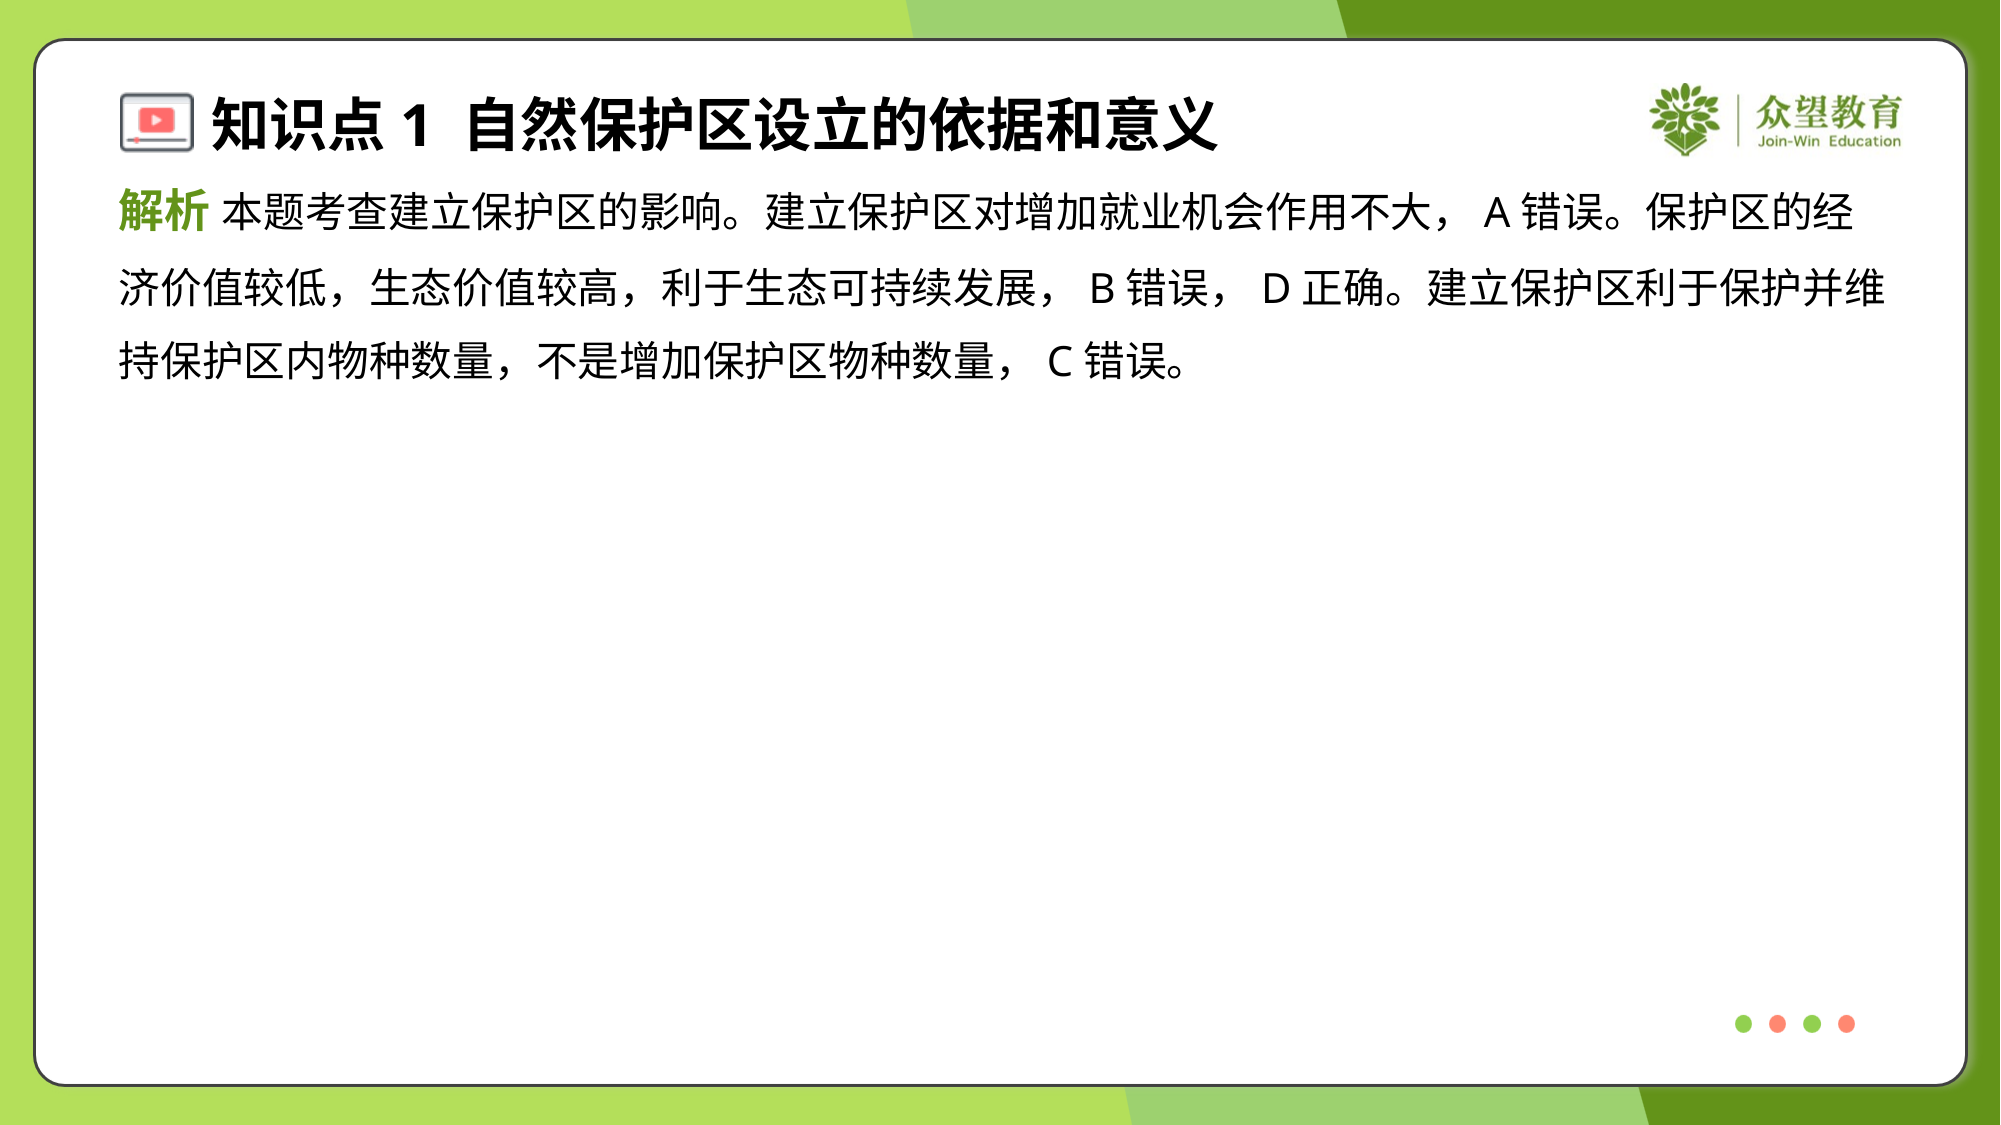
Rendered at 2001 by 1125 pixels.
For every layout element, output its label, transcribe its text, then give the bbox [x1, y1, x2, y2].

picture [0, 0, 2000, 1125]
text_box 解析 本题考查建立保护区的影响。建立保护区对增加就业机会作用不大，A错误。保护区的经 济价值较低，生态价值较高，利于生态可持续发展，B错误，D正确。建立保护区利于保护并维 持保护区内物种数量，不是增加保护区物种数量，C错误。 [118, 159, 1883, 377]
